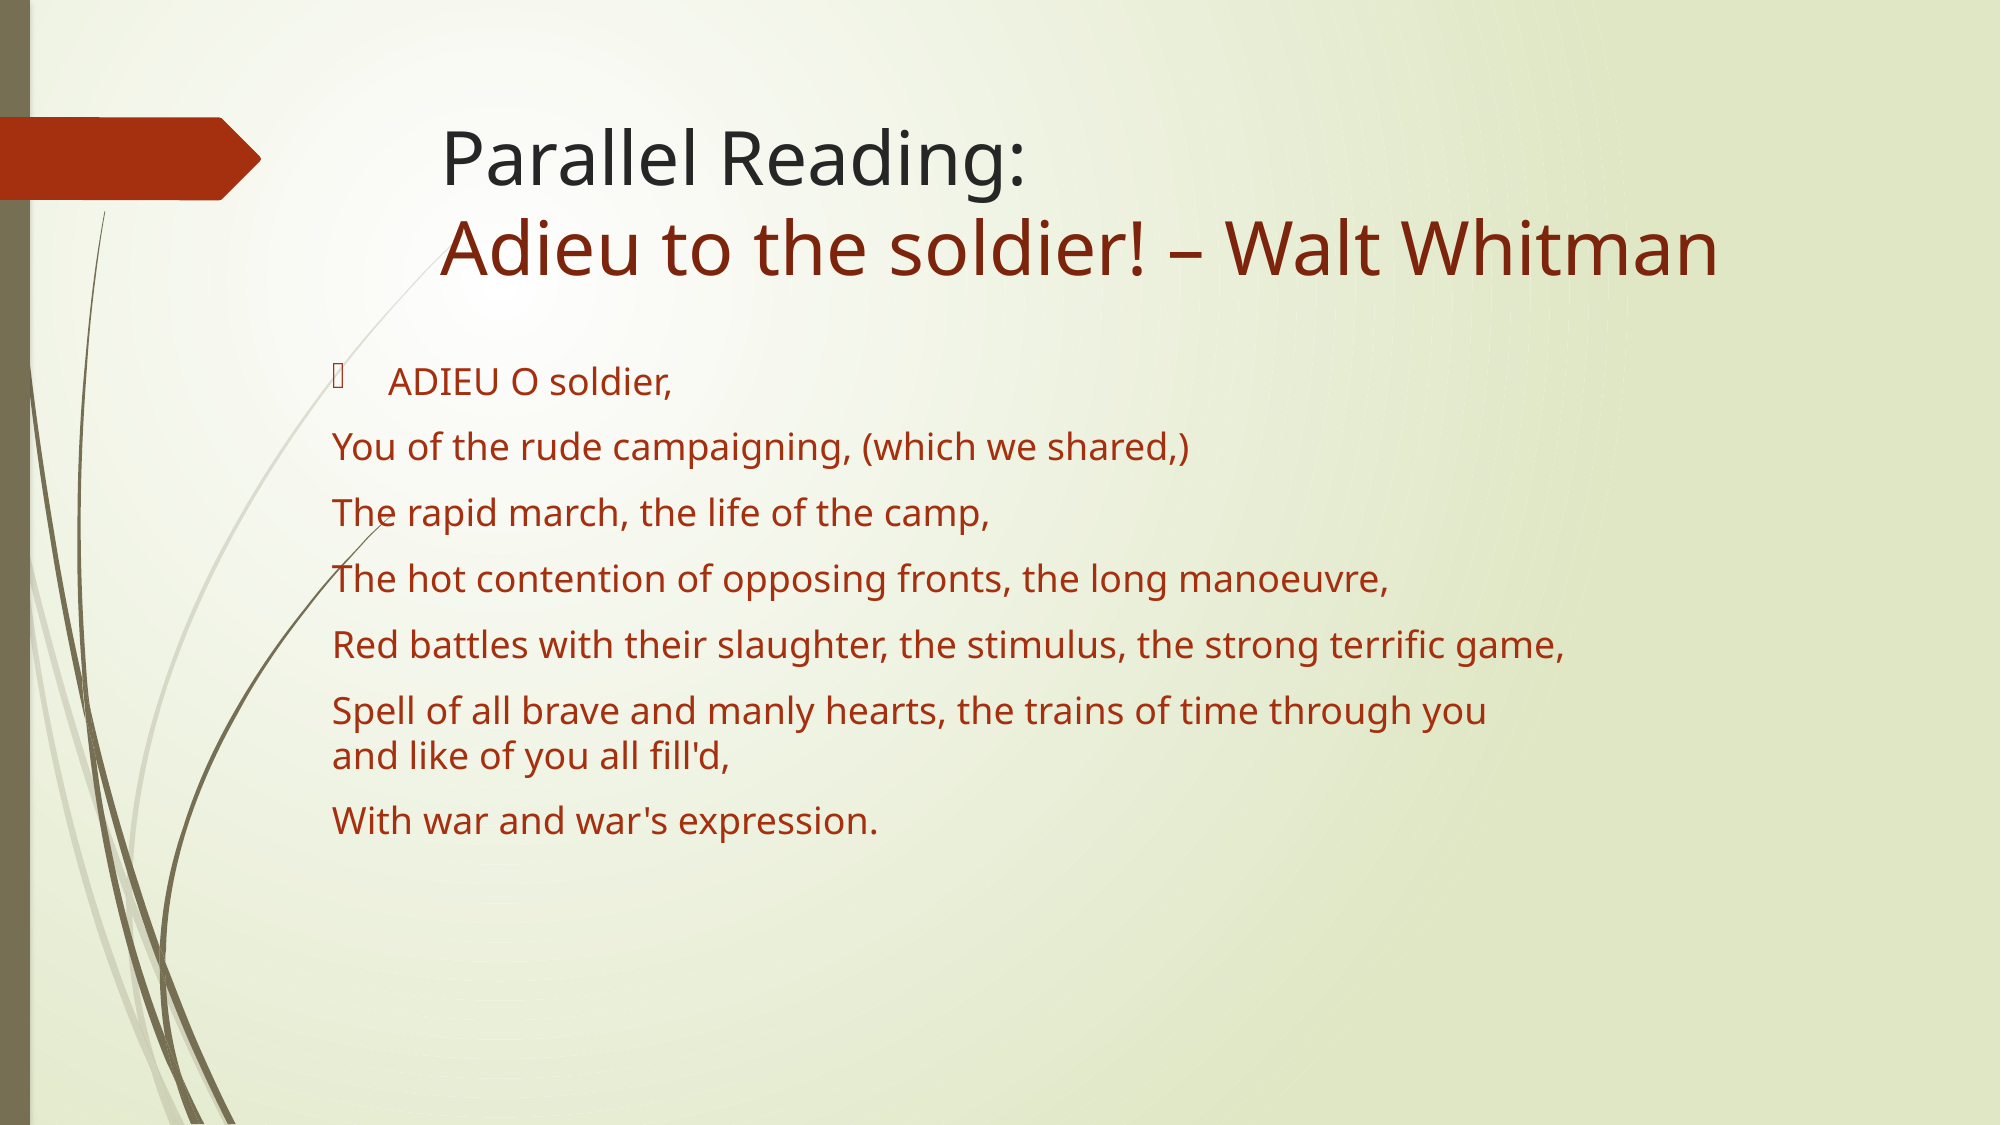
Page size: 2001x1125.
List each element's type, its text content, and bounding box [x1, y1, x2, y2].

title Parallel Reading: Adieu to the soldier! – Walt Whitman [425, 102, 1888, 313]
list ADIEU O soldier, You of the rude campaigning, (which we shared,) The rapid march, the life of the camp, The hot contention of opposing fronts, the long manoeuvre, Red battles with their slaughter, the stimulus, the strong terrific game, Spell of all brave and manly hearts, the trains of time through you and like of you all fill'd, With war and war's expression. [316, 350, 2000, 970]
